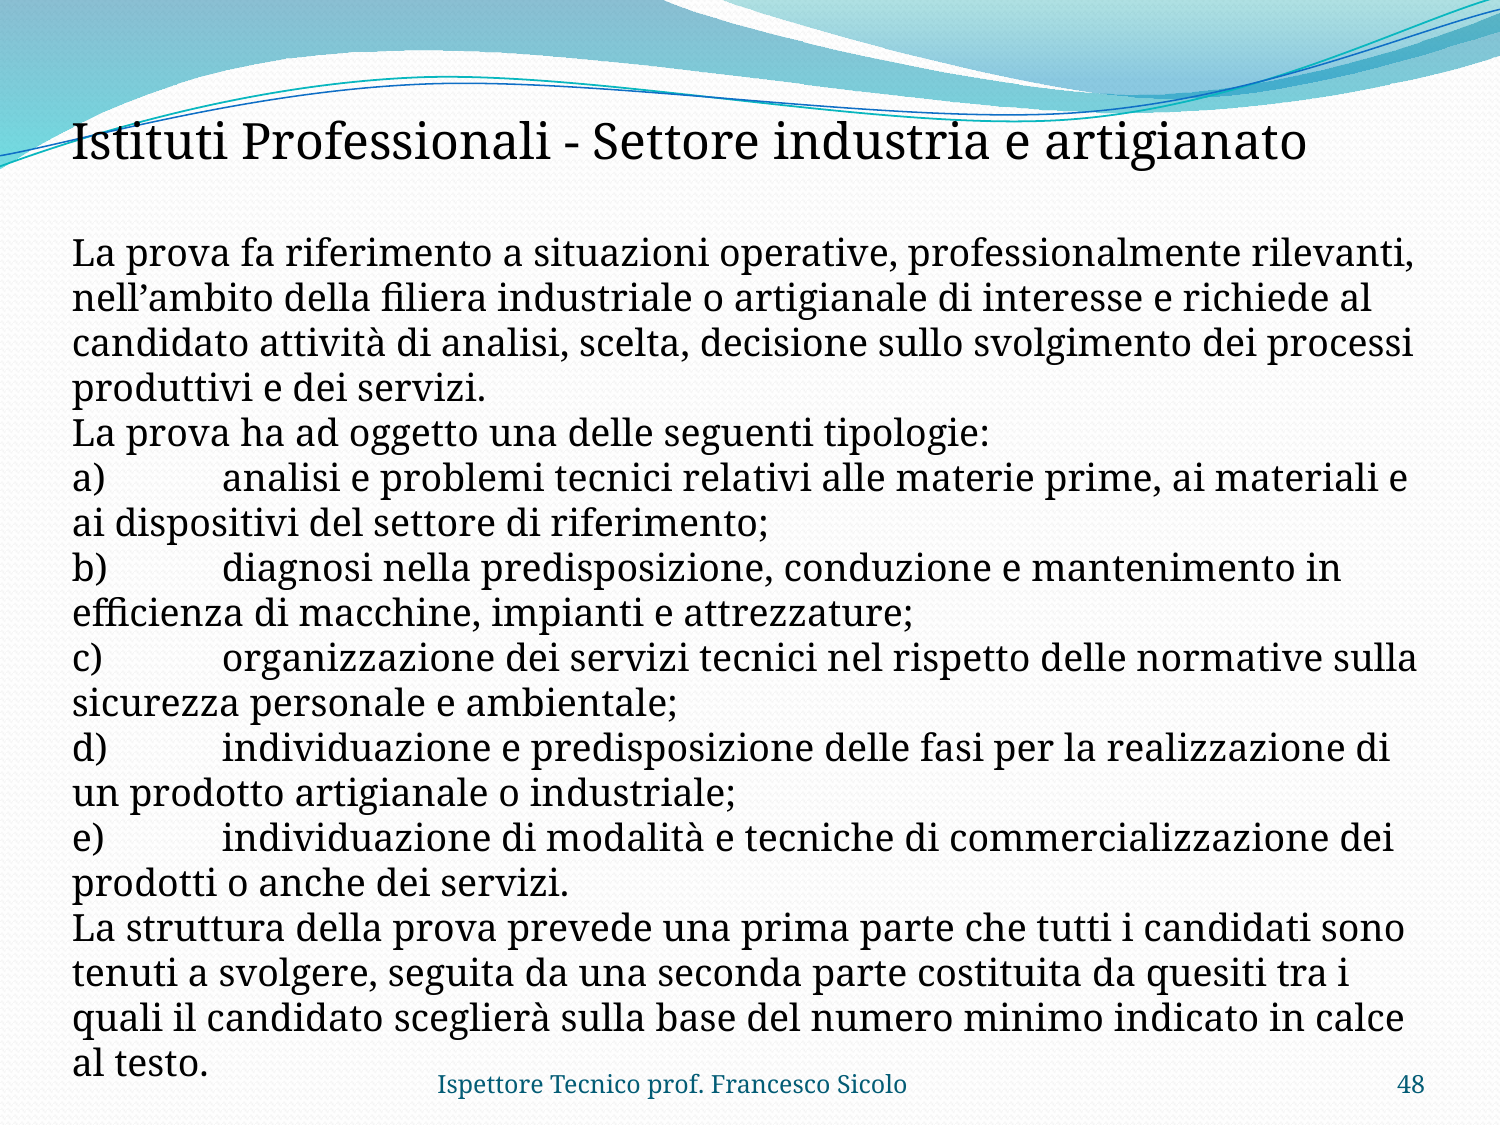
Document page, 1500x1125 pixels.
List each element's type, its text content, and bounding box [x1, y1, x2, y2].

slide_number 48 [1299, 1042, 1425, 1103]
footer Ispettore Tecnico prof. Francesco Sicolo [437, 1042, 988, 1103]
text_box Istituti Professionali - Settore industria e artigianato La prova fa riferimento a situazioni operative, professionalmente rilevanti, nell’ambito della filiera industriale o artigianale di interesse e richiede al candidato attività di analisi, scelta, decisione sullo svolgimento dei processi produttivi e dei servizi. La prova ha ad oggetto una delle seguenti tipologie: a) analisi e problemi tecnici relativi alle materie prime, ai materiali e ai dispositivi del settore di riferimento; b) diagnosi nella predisposizione, conduzione e mantenimento in efficienza di macchine, impianti e attrezzature; c) organizzazione dei servizi tecnici nel rispetto delle normative sulla sicurezza personale e ambientale; d) individuazione e predisposizione delle fasi per la realizzazione di un prodotto artigianale o industriale; e) individuazione di modalità e tecniche di commercializzazione dei prodotti o anche dei servizi. La struttura della prova prevede una prima parte che tutti i candidati sono tenuti a svolgere, seguita da una seconda parte costituita da quesiti tra i quali il candidato sceglierà sulla base del numero minimo indicato in calce al testo. [57, 101, 1440, 1092]
